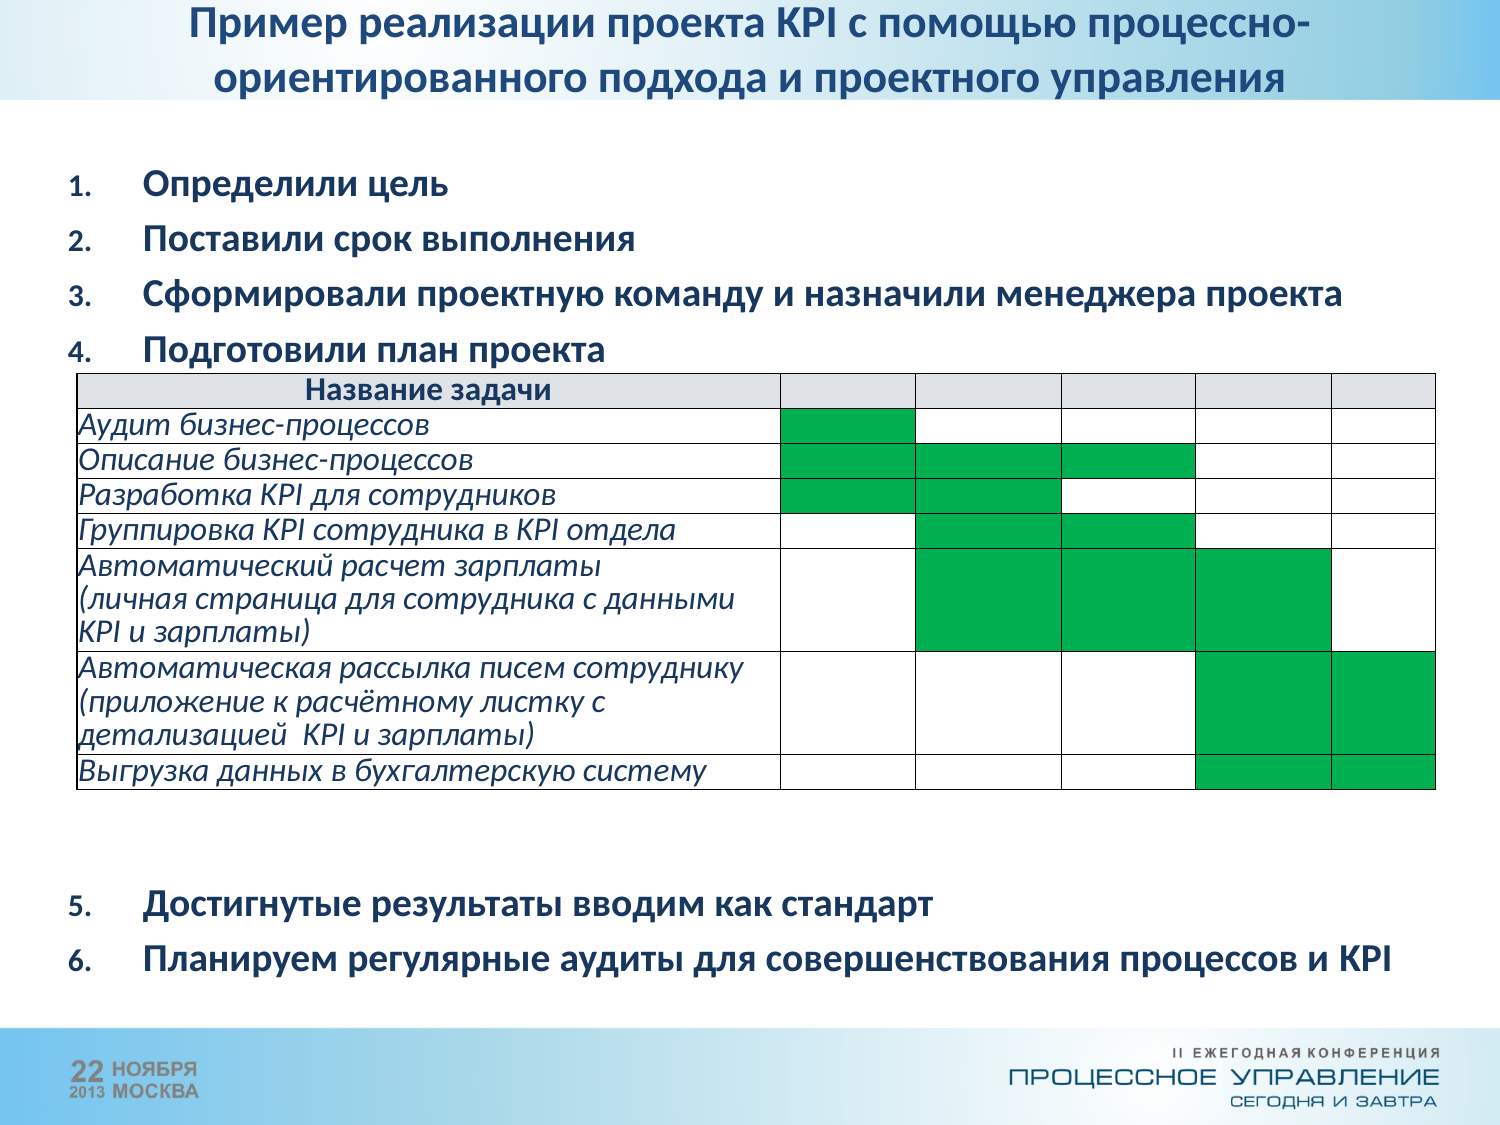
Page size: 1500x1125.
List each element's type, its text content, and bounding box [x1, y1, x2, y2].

list Пример реализации проекта KPI с помощью процессно-ориентированного подхода и проектного управления [29, 0, 1471, 102]
text_box Определили цель Поставили срок выполнения Сформировали проектную команду и назначили менеджера проекта Подготовили план проекта Достигнутые результаты вводим как стандарт Планируем регулярные аудиты для совершенствования процессов и KPI [53, 148, 1447, 987]
picture [0, 0, 1500, 1125]
